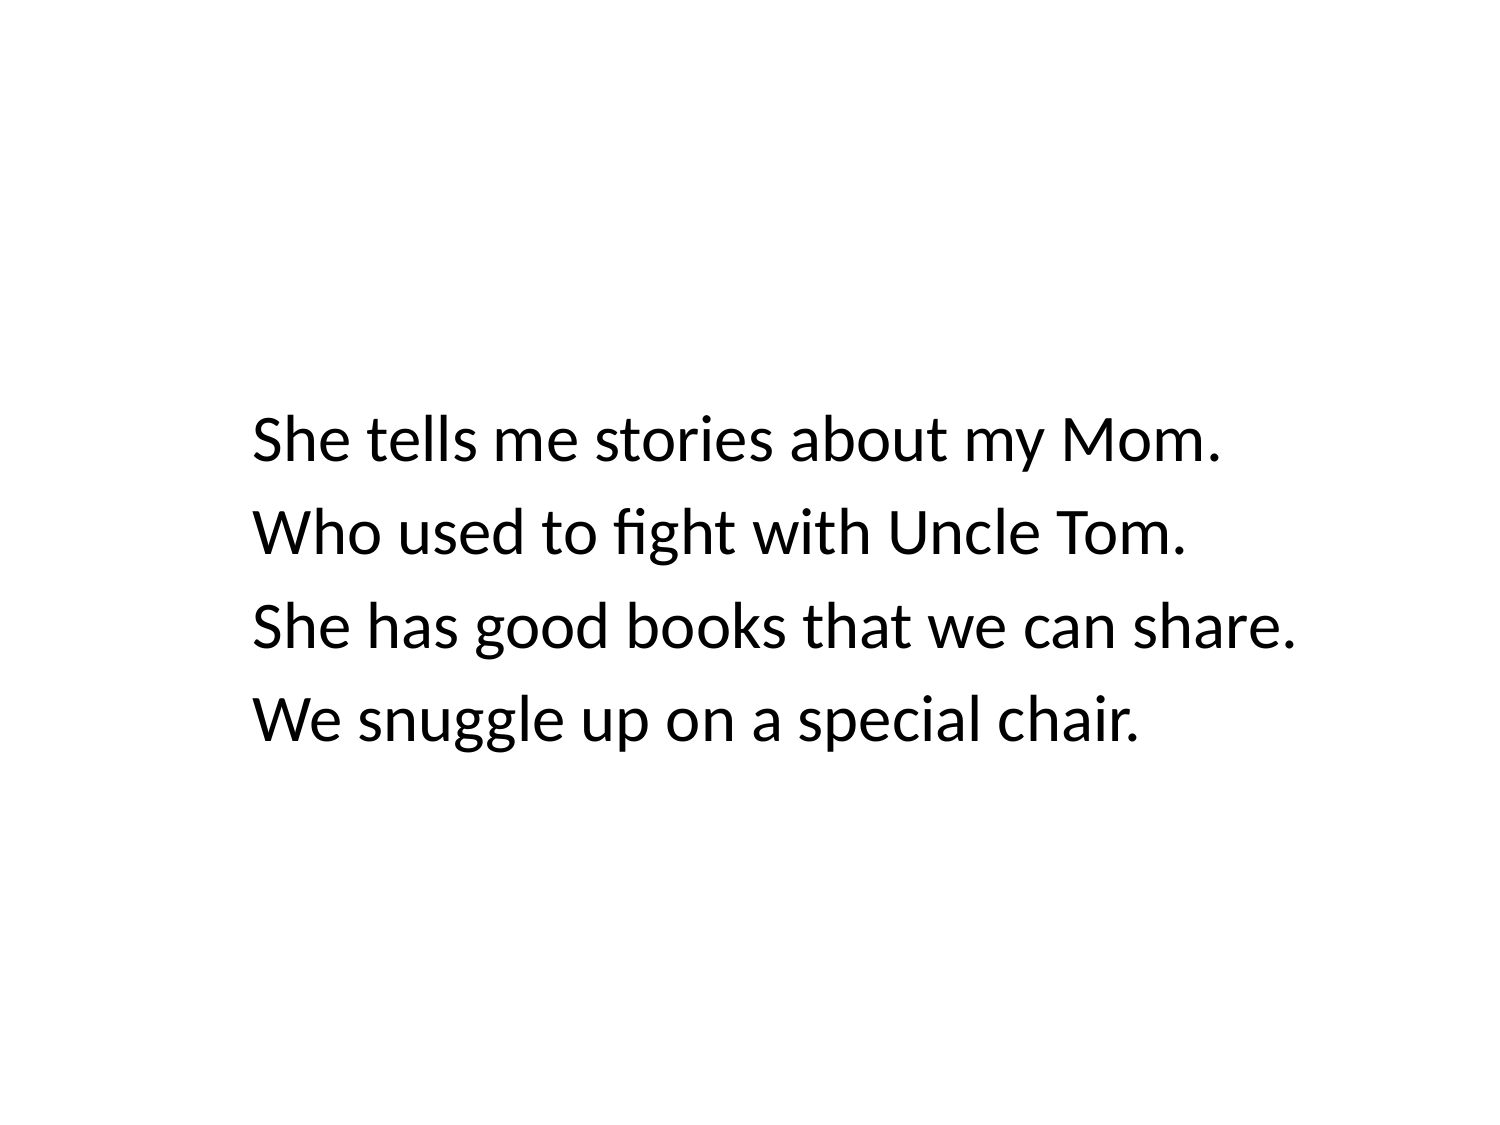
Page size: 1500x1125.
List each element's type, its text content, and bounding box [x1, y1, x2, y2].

list She tells me stories about my Mom. Who used to fight with Uncle Tom. She has good books that we can share. We snuggle up on a special chair. [237, 387, 1500, 999]
